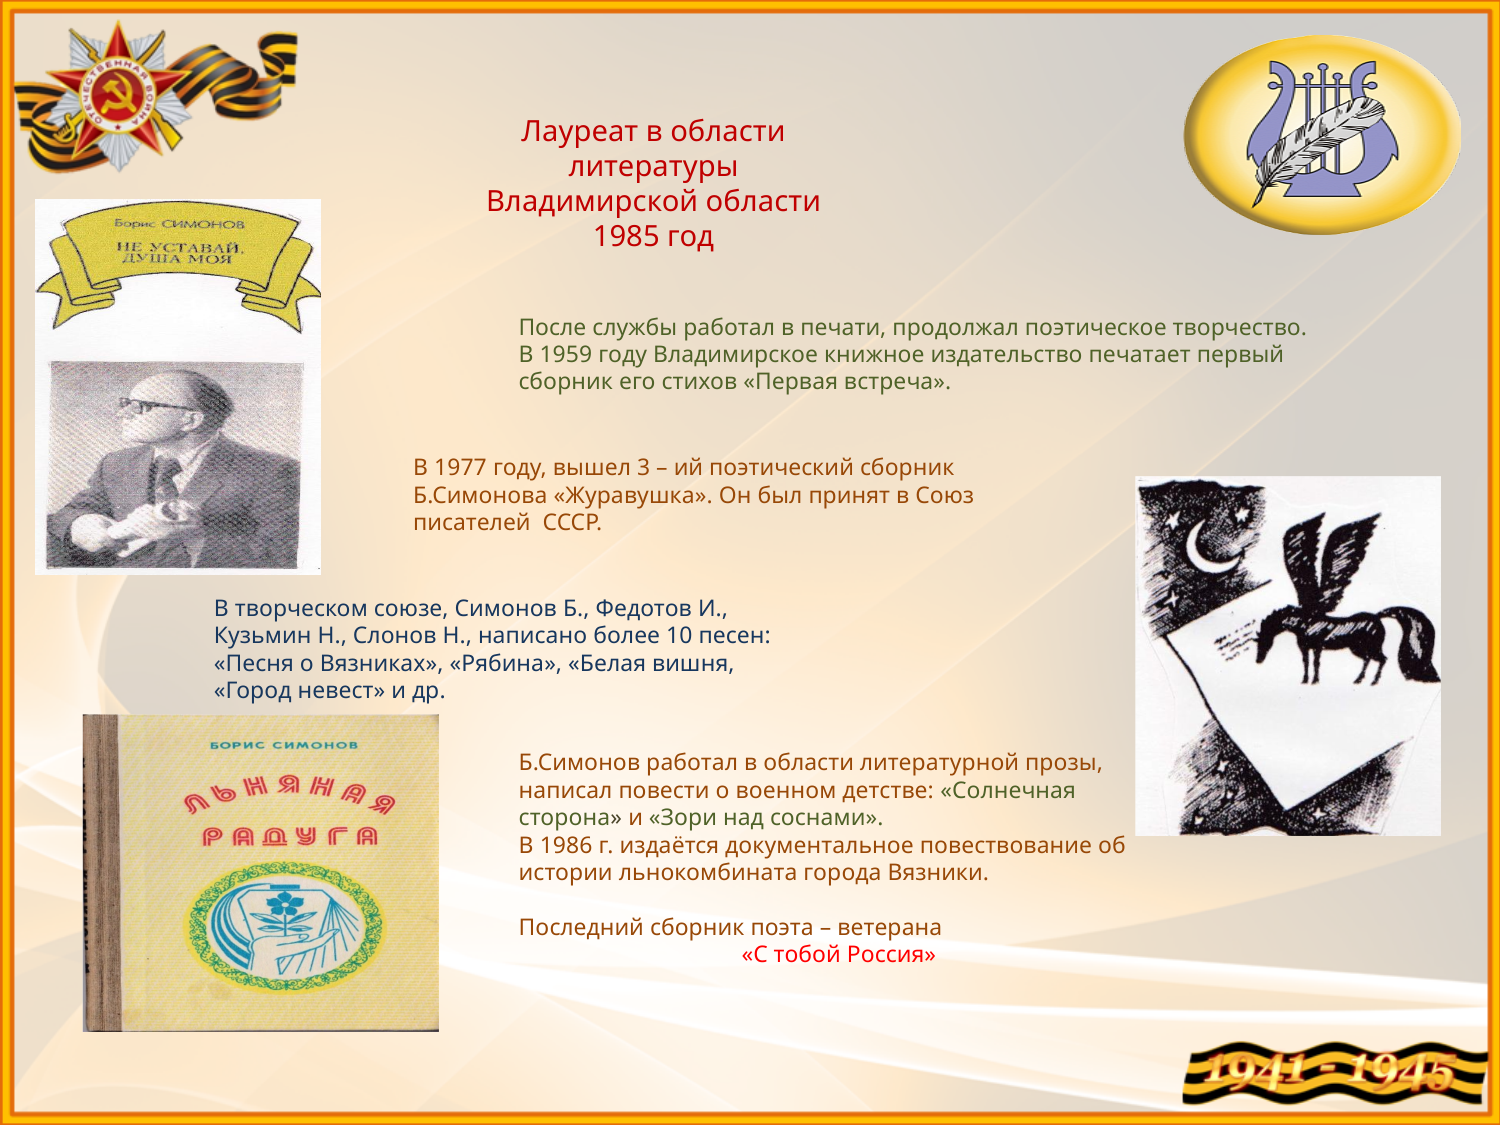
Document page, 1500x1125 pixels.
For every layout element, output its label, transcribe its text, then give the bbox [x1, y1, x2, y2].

text_box В 1977 году, вышел 3 – ий поэтический сборник Б.Симонова «Журавушка». Он был принят в Союз писателей СССР. [398, 445, 1020, 543]
text_box Б.Симонов работал в области литературной прозы, написал повести о военном детстве: «Солнечная сторона» и «Зори над соснами». В 1986 г. издаётся документальное повествование об истории льнокомбината города Вязники. Последний сборник поэта – ветерана «С тобой Россия» [503, 740, 1175, 975]
picture [0, 0, 1500, 1125]
text_box В творческом союзе, Симонов Б., Федотов И., Кузьмин Н., Слонов Н., написано более 10 песен: «Песня о Вязниках», «Рябина», «Белая вишня, «Город невест» и др. [199, 585, 832, 711]
text_box После службы работал в печати, продолжал поэтическое творчество. В 1959 году Владимирское книжное издательство печатает первый сборник его стихов «Первая встреча». [503, 304, 1371, 402]
text_box Лауреат в области литературы Владимирской области 1985 год [471, 105, 837, 260]
